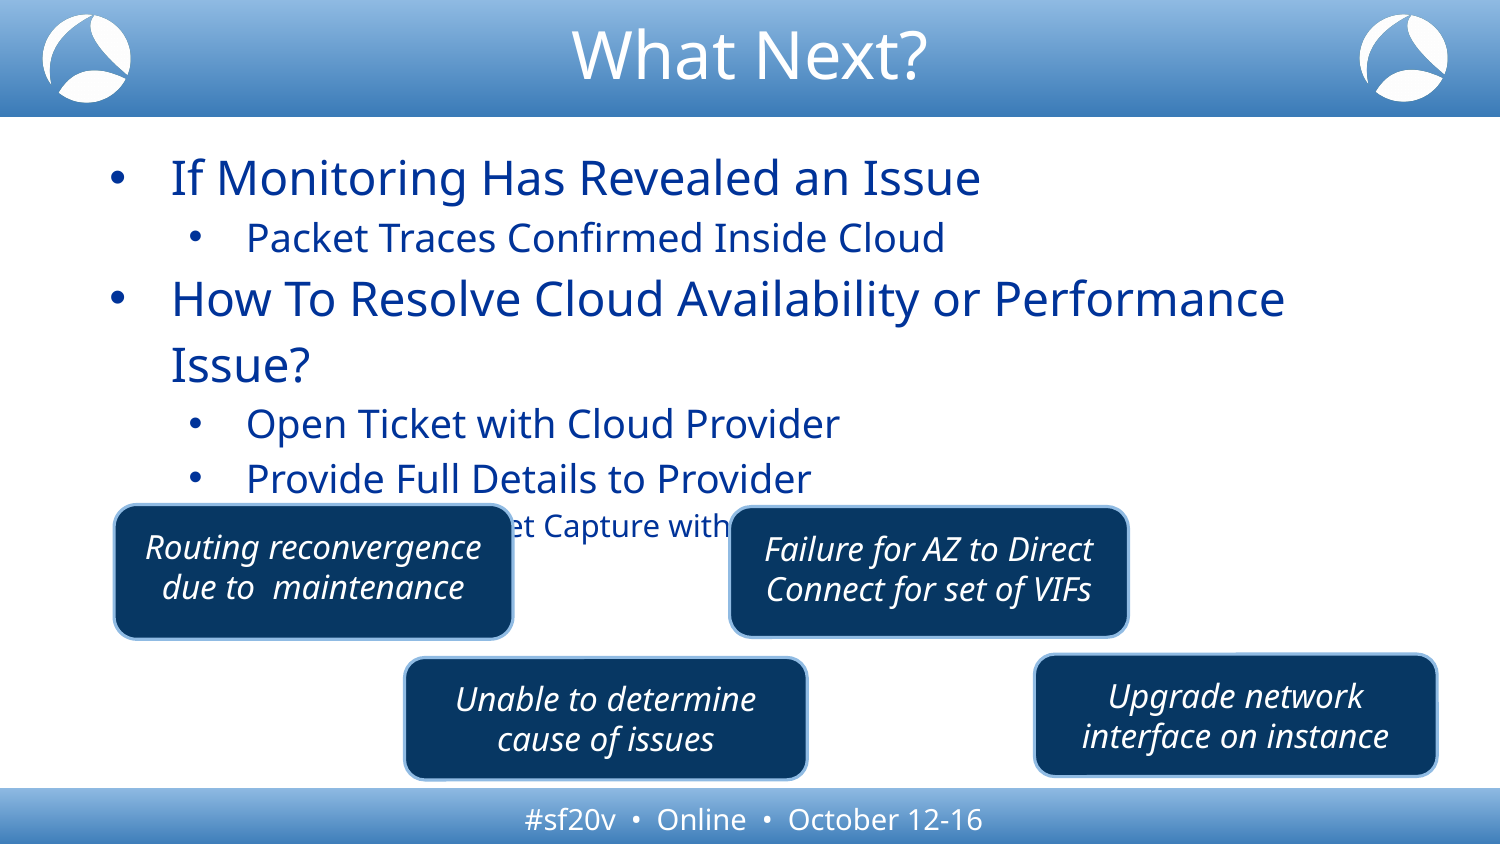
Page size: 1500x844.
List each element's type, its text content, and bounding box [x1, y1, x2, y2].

picture [1359, 14, 1448, 102]
text_box Upgrade network interface on instance [1034, 654, 1438, 777]
list If Monitoring Has Revealed an Issue Packet Traces Confirmed Inside Cloud How To Resolve Cloud Availability or Performance Issue? Open Ticket with Cloud Provider Provide Full Details to Provider Include Packet Capture with Collection Description [80, 124, 1428, 764]
text_box Routing reconvergence due to maintenance [114, 504, 514, 640]
picture [42, 14, 131, 103]
text_box Unable to determine cause of issues [404, 657, 808, 780]
text_box Failure for AZ to Direct Connect for set of VIFs [729, 506, 1129, 638]
title What Next? [188, 0, 1312, 117]
